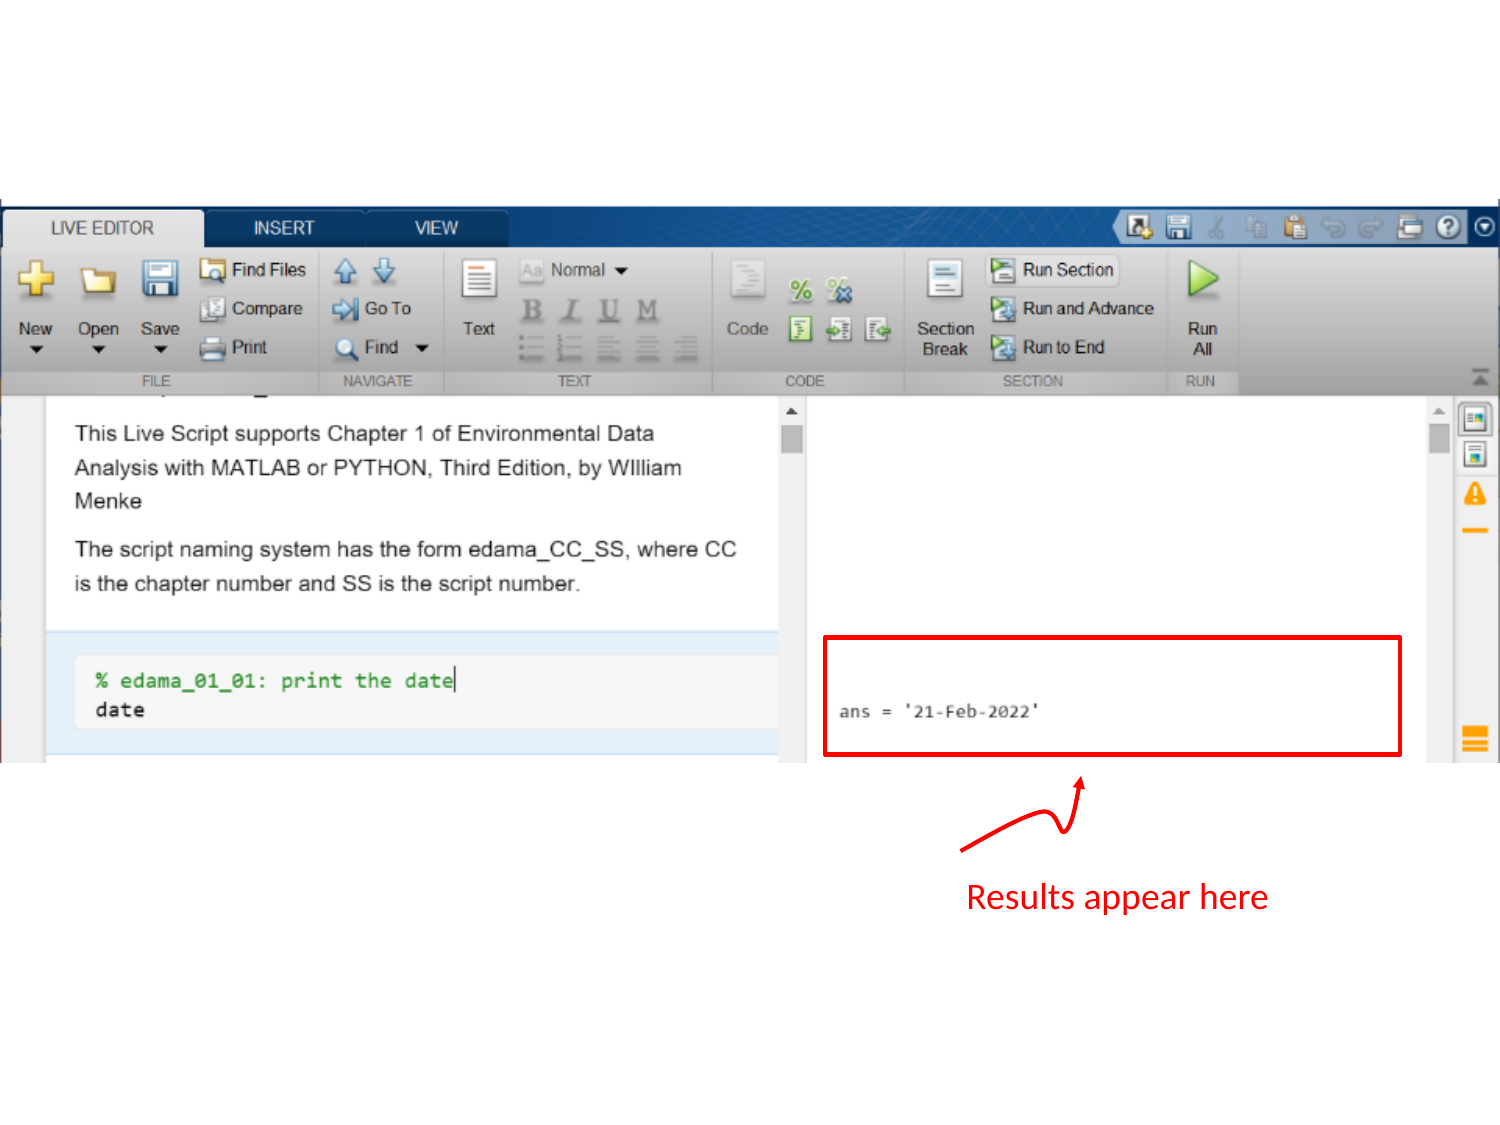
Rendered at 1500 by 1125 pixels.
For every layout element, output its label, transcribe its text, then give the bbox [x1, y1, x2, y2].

text_box Results appear here [951, 864, 1285, 925]
text_box [959, 775, 1085, 853]
picture [0, 199, 1500, 763]
